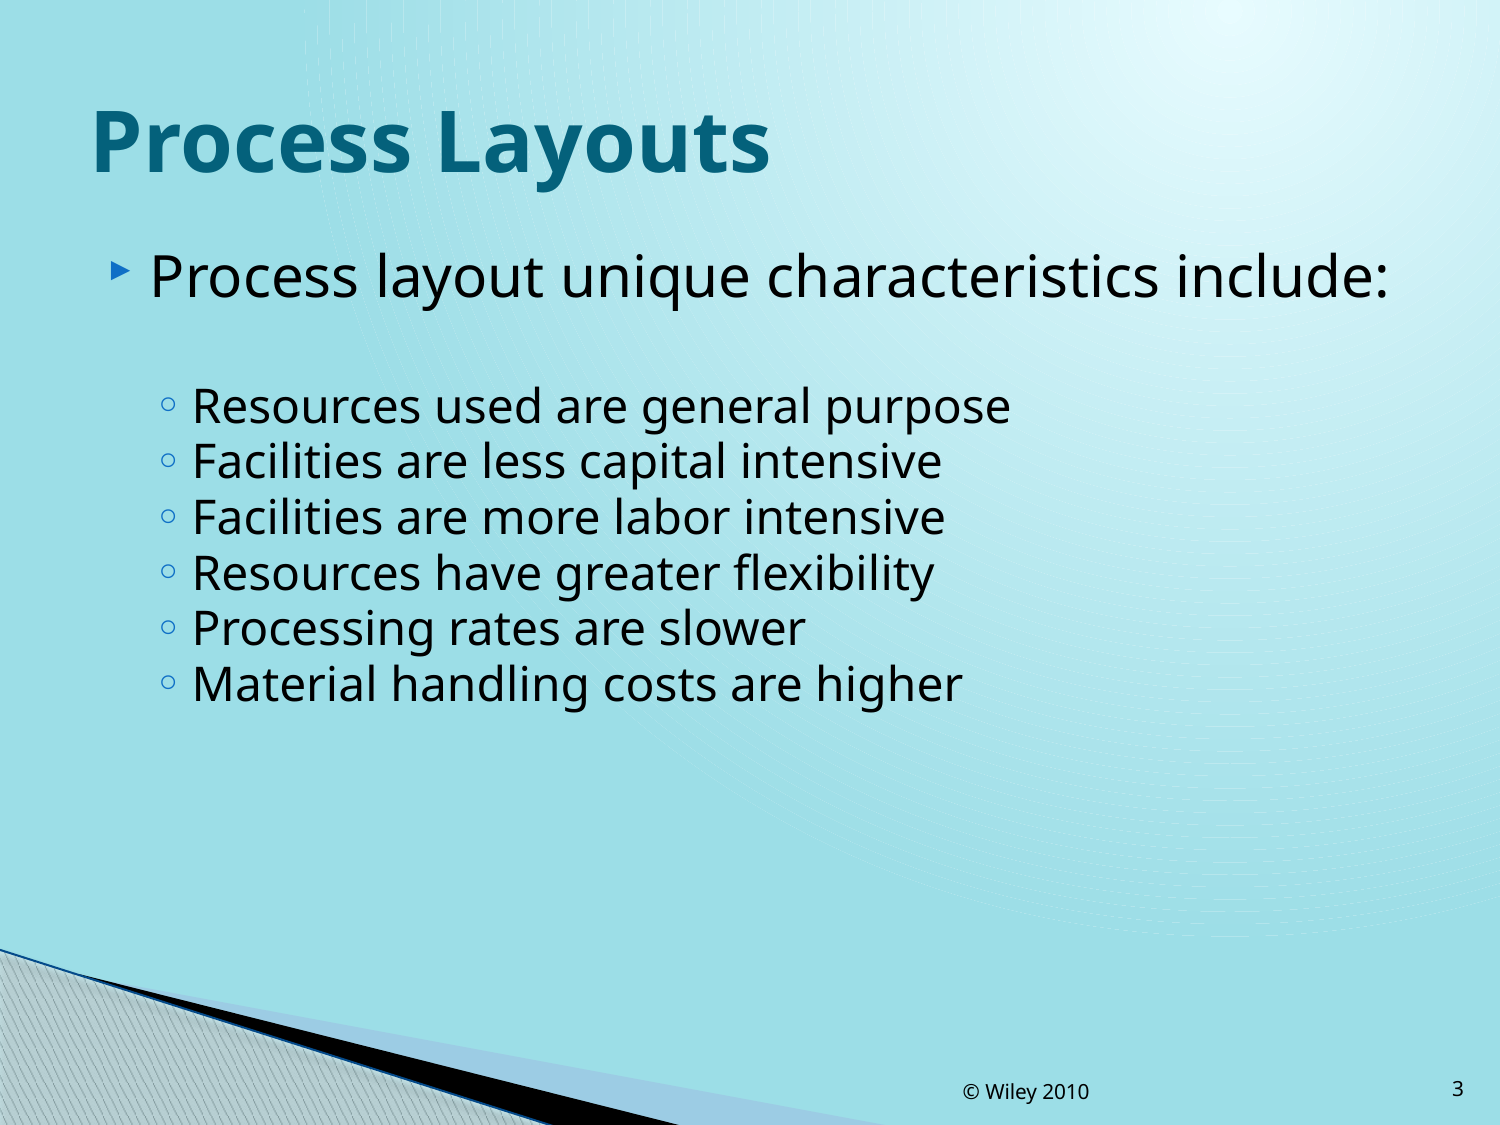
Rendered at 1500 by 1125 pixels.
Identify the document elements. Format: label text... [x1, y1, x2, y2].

list Process layout unique characteristics include: Resources used are general purpose Facilities are less capital intensive Facilities are more labor intensive Resources have greater flexibility Processing rates are slower Material handling costs are higher [75, 243, 1425, 986]
slide_number 3 [1418, 1051, 1479, 1112]
title Process Layouts [75, 45, 1425, 233]
footer © Wiley 2010 [718, 1051, 1105, 1112]
